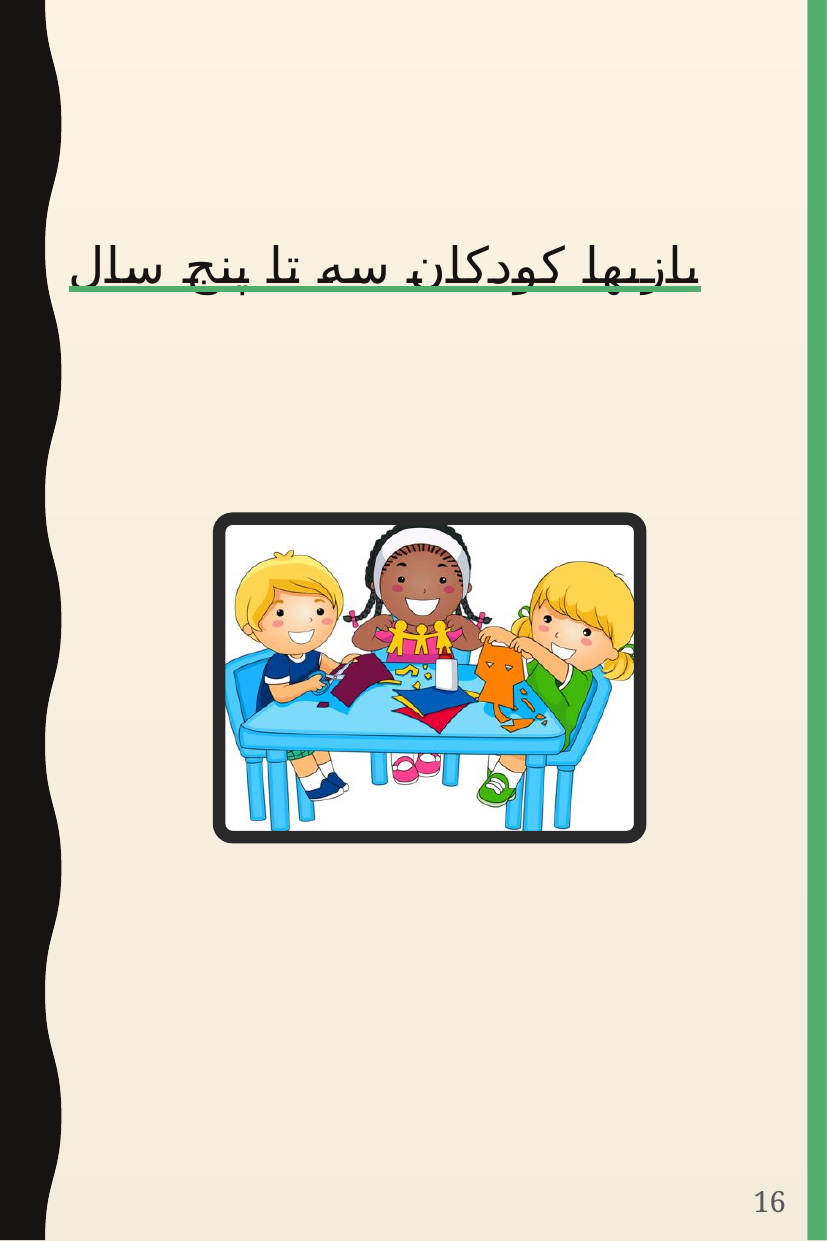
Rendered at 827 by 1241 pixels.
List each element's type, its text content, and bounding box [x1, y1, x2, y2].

slide_number 16 [726, 1170, 801, 1233]
title بازیها کودکان سه تا پنج سال [38, 232, 715, 365]
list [219, 518, 641, 838]
